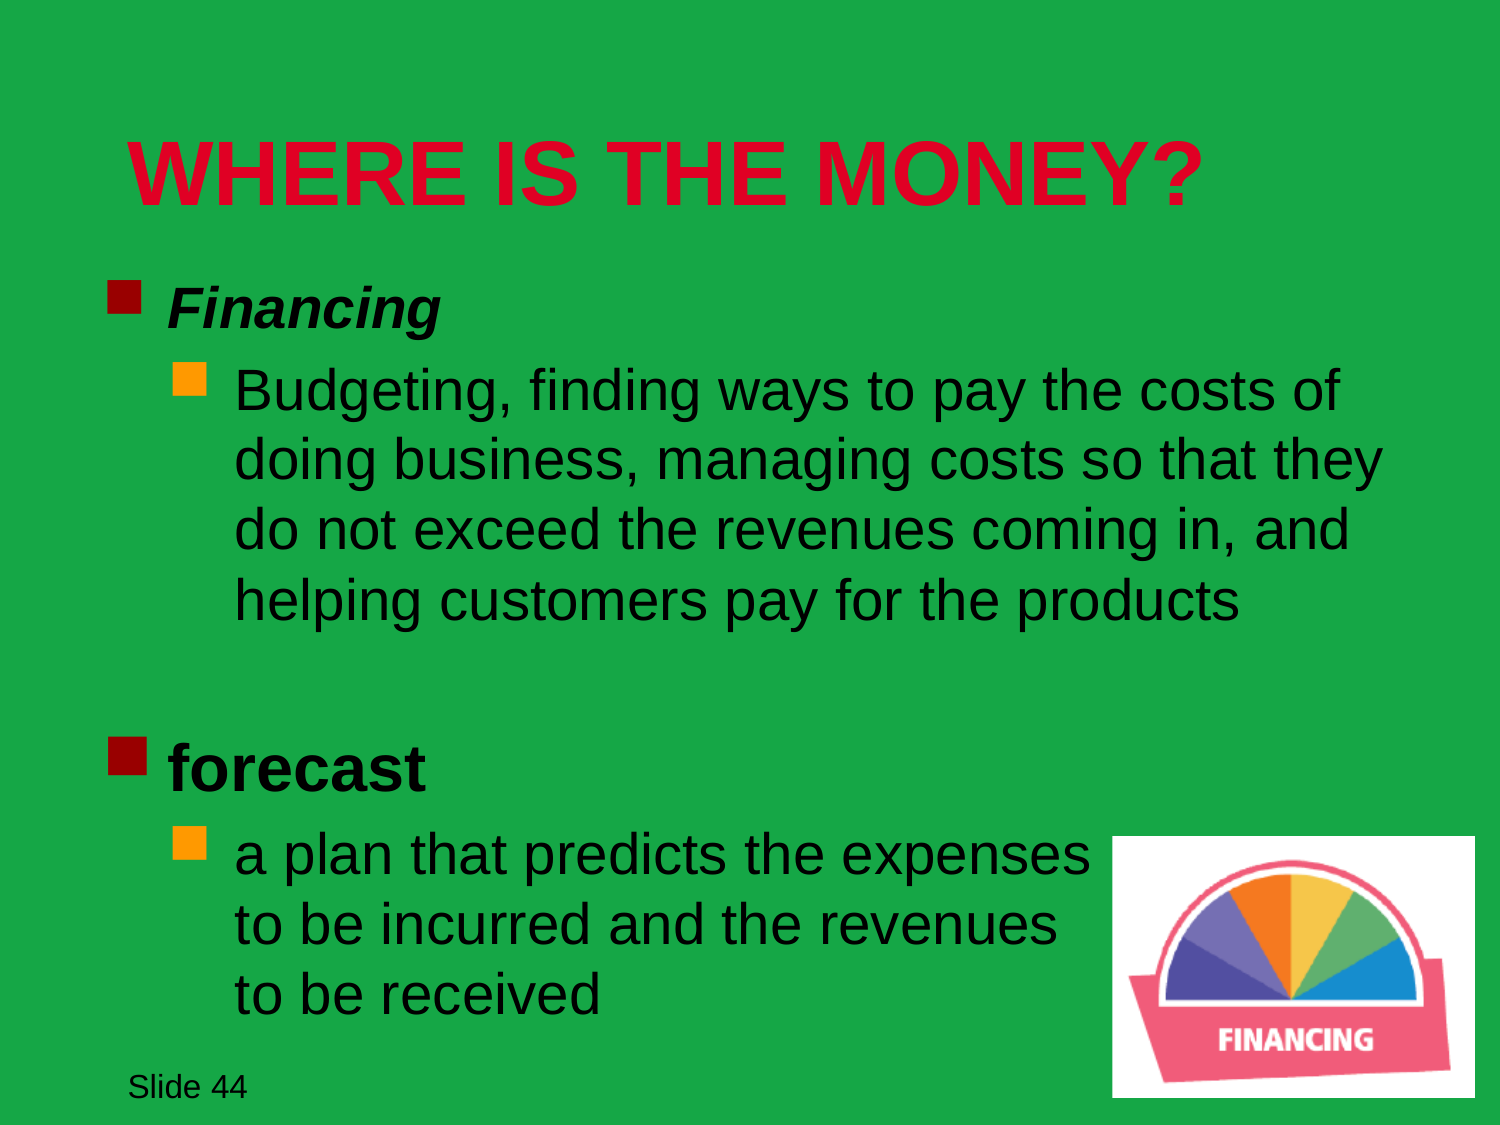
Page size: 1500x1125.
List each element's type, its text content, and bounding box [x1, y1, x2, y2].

slide_number Slide 44 [112, 1037, 425, 1113]
title WHERE IS THE MONEY? [112, 75, 1388, 262]
picture [1112, 836, 1476, 1098]
list Financing Budgeting, finding ways to pay the costs of doing business, managing costs so that they do not exceed the revenues coming in, and helping customers pay for the products forecast a plan that predicts the expenses to be incurred and the revenues to be received [87, 262, 1425, 725]
